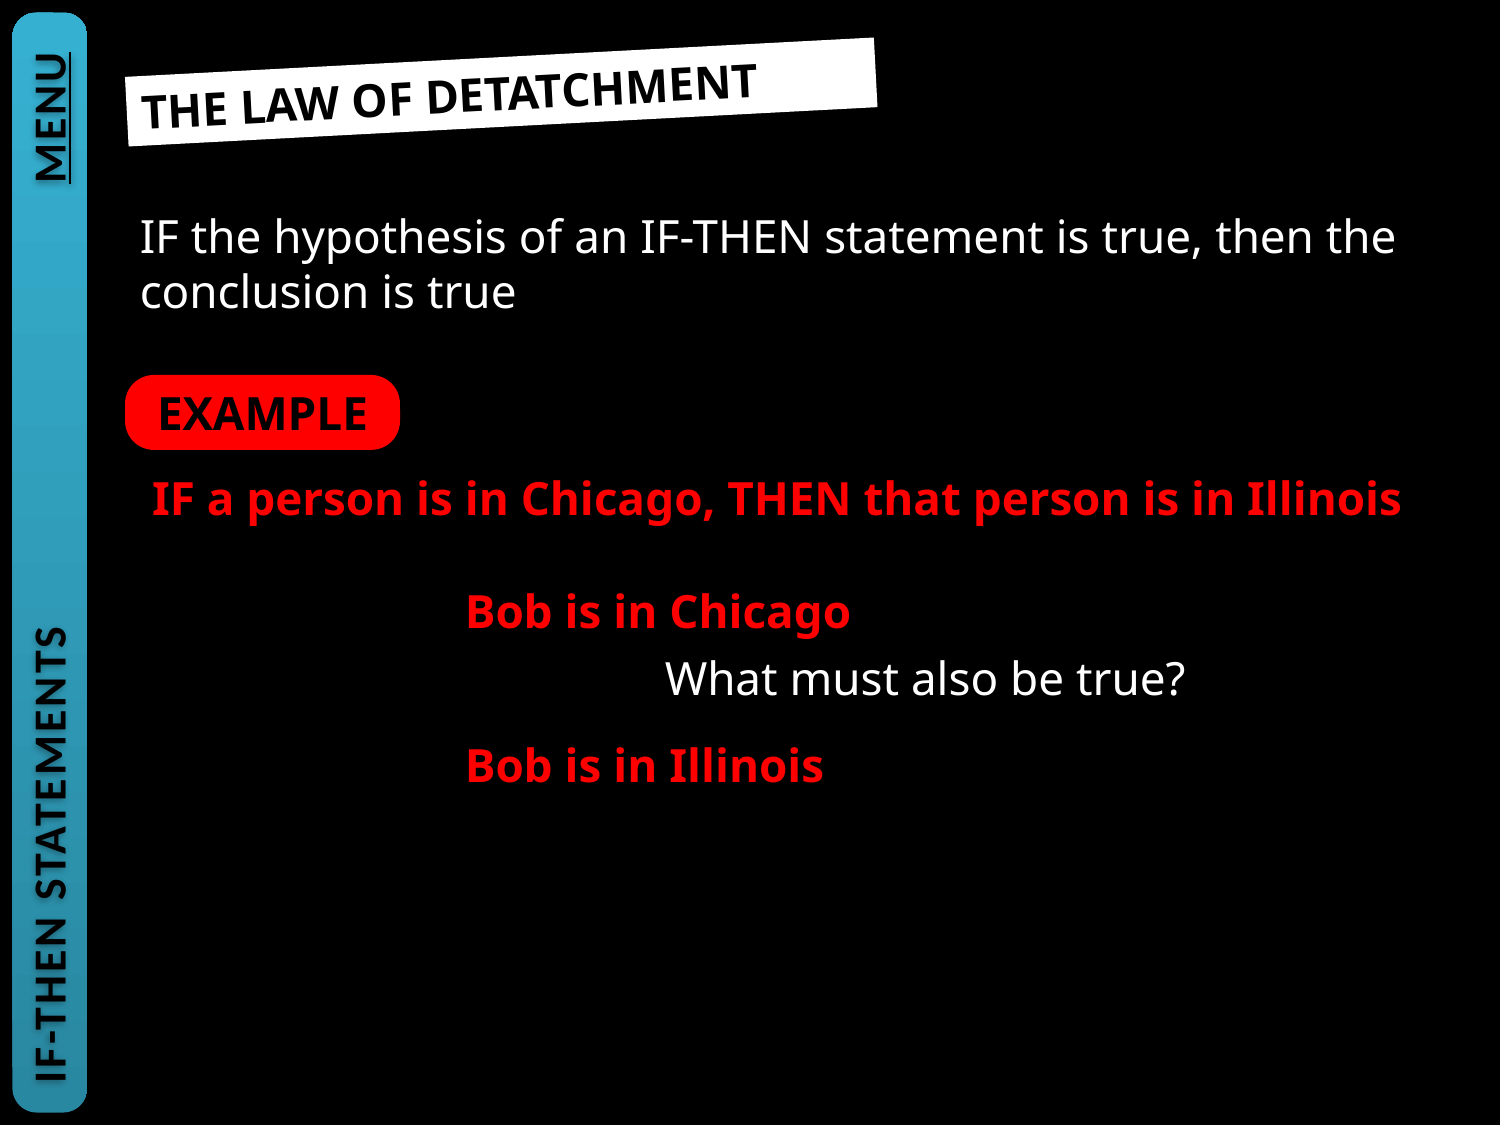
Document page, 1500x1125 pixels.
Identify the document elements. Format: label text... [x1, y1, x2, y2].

text_box IF-THEN STATEMENTS MENU [12, 37, 83, 1099]
text_box What must also be true? [650, 641, 1275, 712]
text_box THE LAW OF DETATCHMENT [124, 36, 879, 148]
text_box EXAMPLE [122, 372, 403, 453]
text_box IF the hypothesis of an IF-THEN statement is true, then the conclusion is true [125, 199, 1438, 325]
text_box IF a person is in Chicago, THEN that person is in Illinois [137, 462, 1500, 533]
text_box [21, 1107, 79, 1113]
text_box Bob is in Chicago [449, 575, 1302, 645]
text_box [12, 12, 88, 1093]
text_box Bob is in Illinois [449, 729, 1302, 800]
